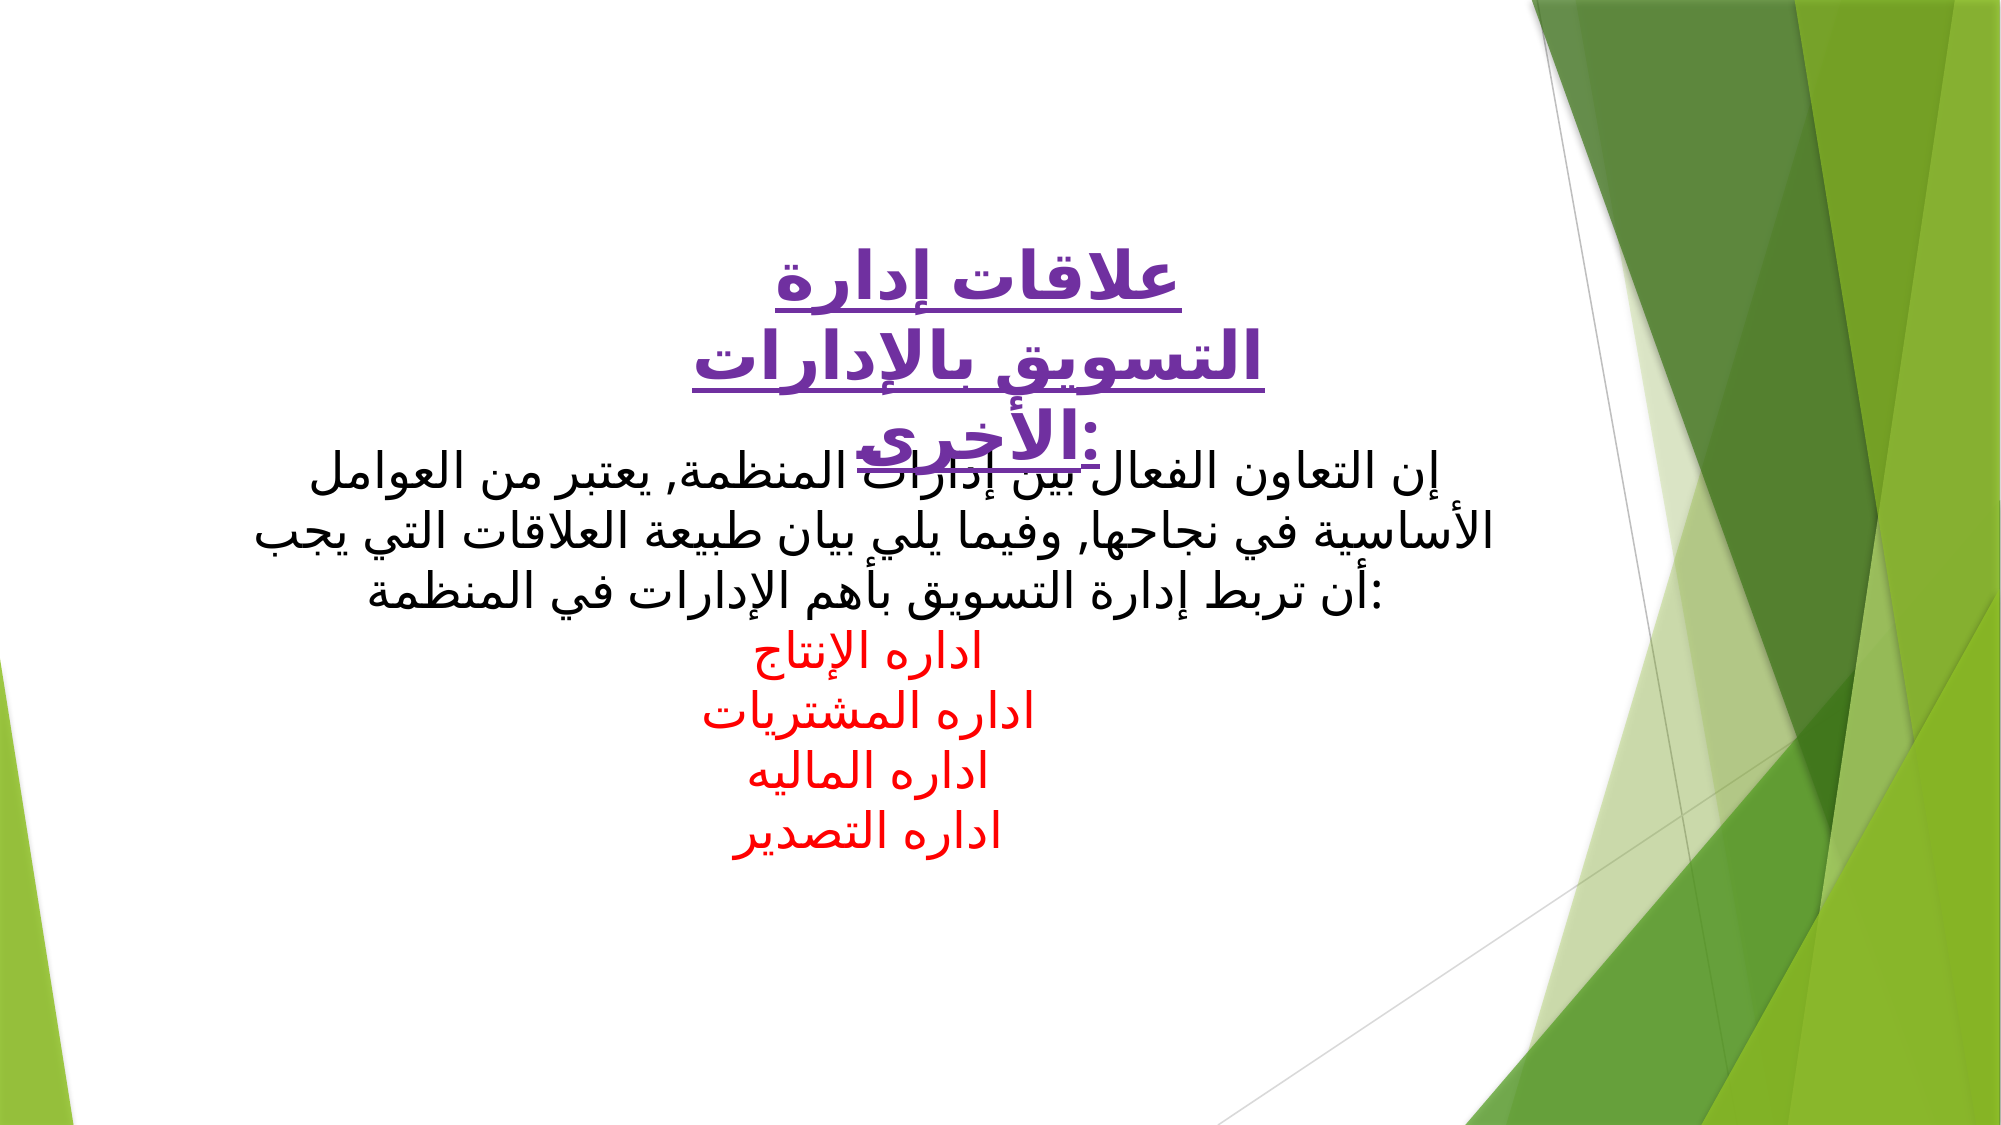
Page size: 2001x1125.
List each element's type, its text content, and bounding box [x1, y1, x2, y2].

text_box علاقات إدارة التسويق بالإدارات الأخرى: [619, 225, 1338, 480]
text_box إن التعاون الفعال بين إدارات المنظمة, يعتبر من العوامل الأساسية في نجاحها, وفيما يلي بيان طبيعة العلاقات التي يجب أن تربط إدارة التسويق بأهم الإدارات في المنظمة: اداره الإنتاج اداره المشتريات اداره الماليه اداره التصدير [229, 430, 1521, 866]
